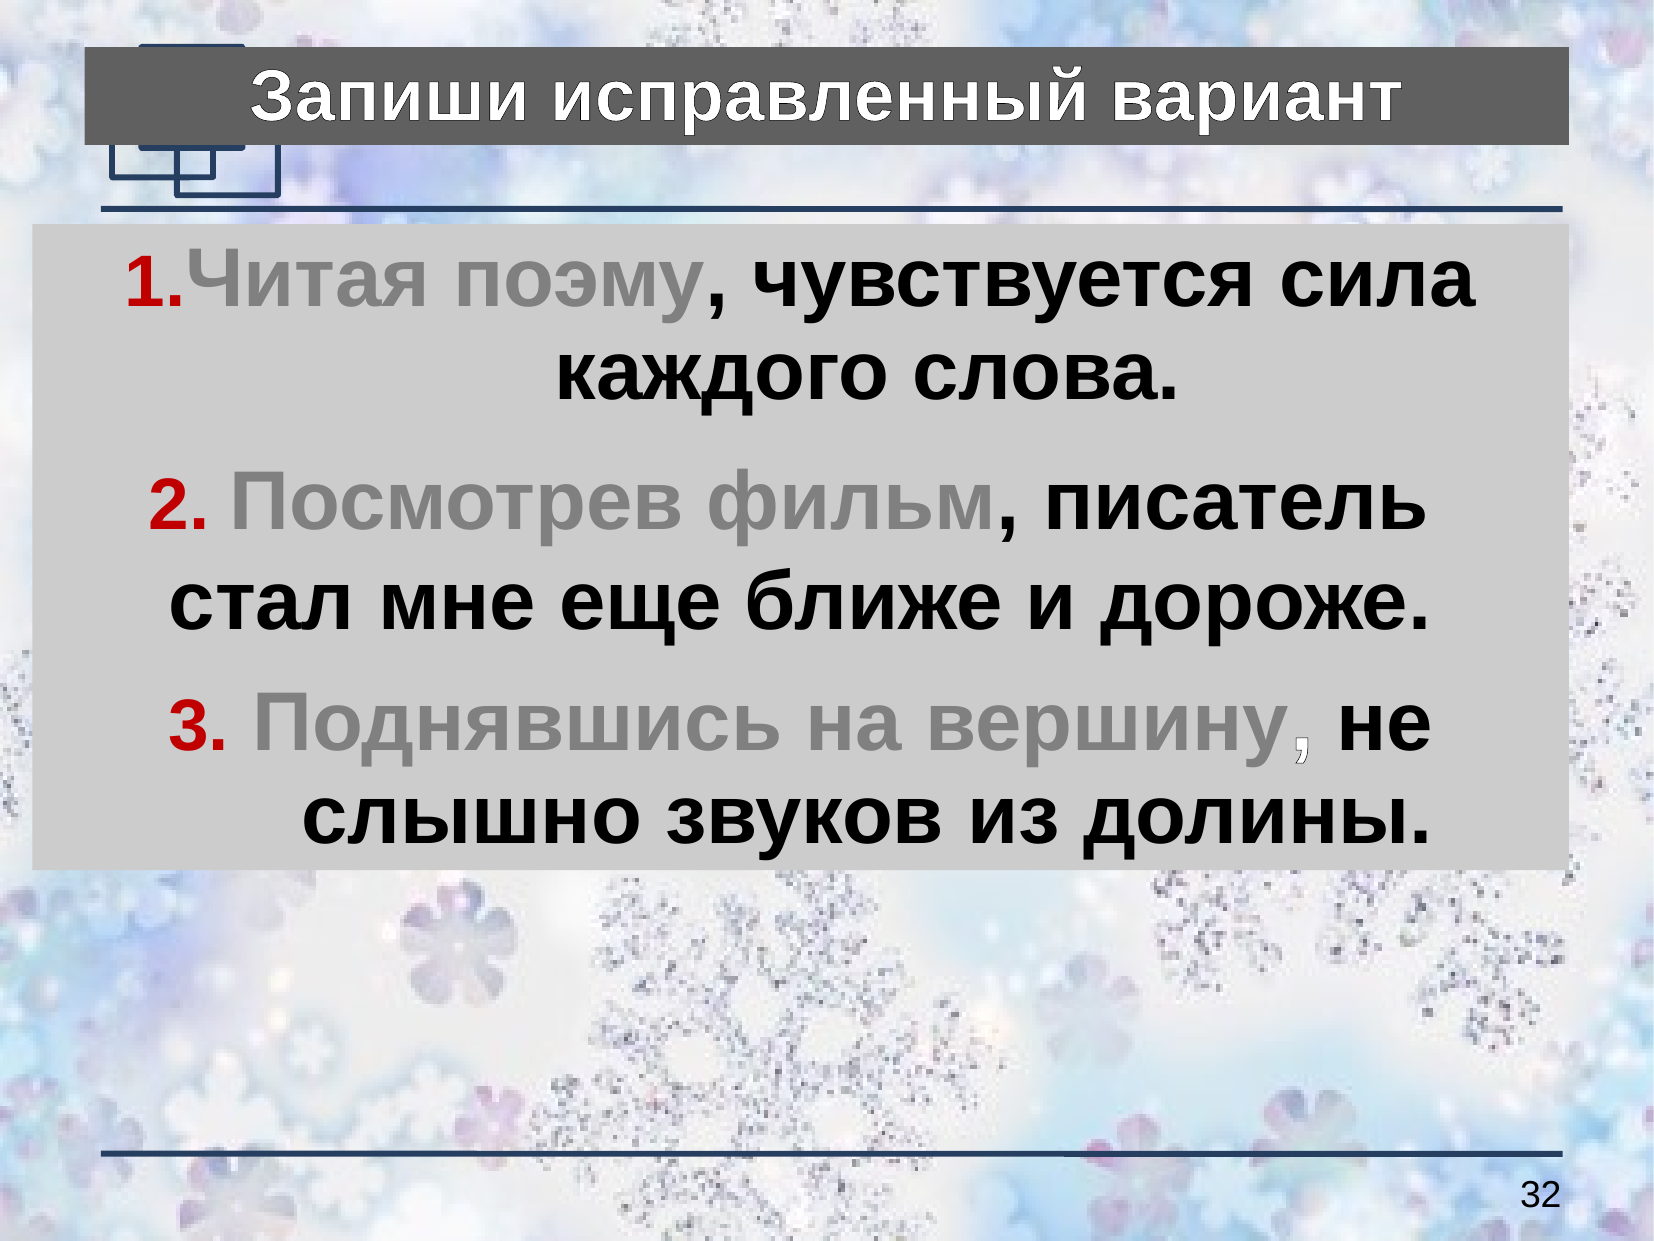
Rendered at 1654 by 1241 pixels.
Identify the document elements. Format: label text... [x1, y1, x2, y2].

picture [0, 0, 1654, 1241]
text_box 1.Читая поэму, чувствуется сила каждого слова. 2. Посмотрев фильм, писатель стал мне еще ближе и дороже. 3. Поднявшись на вершину, не слышно звуков из долины. [32, 224, 1569, 871]
text_box Запиши исправленный вариант [84, 47, 1569, 145]
